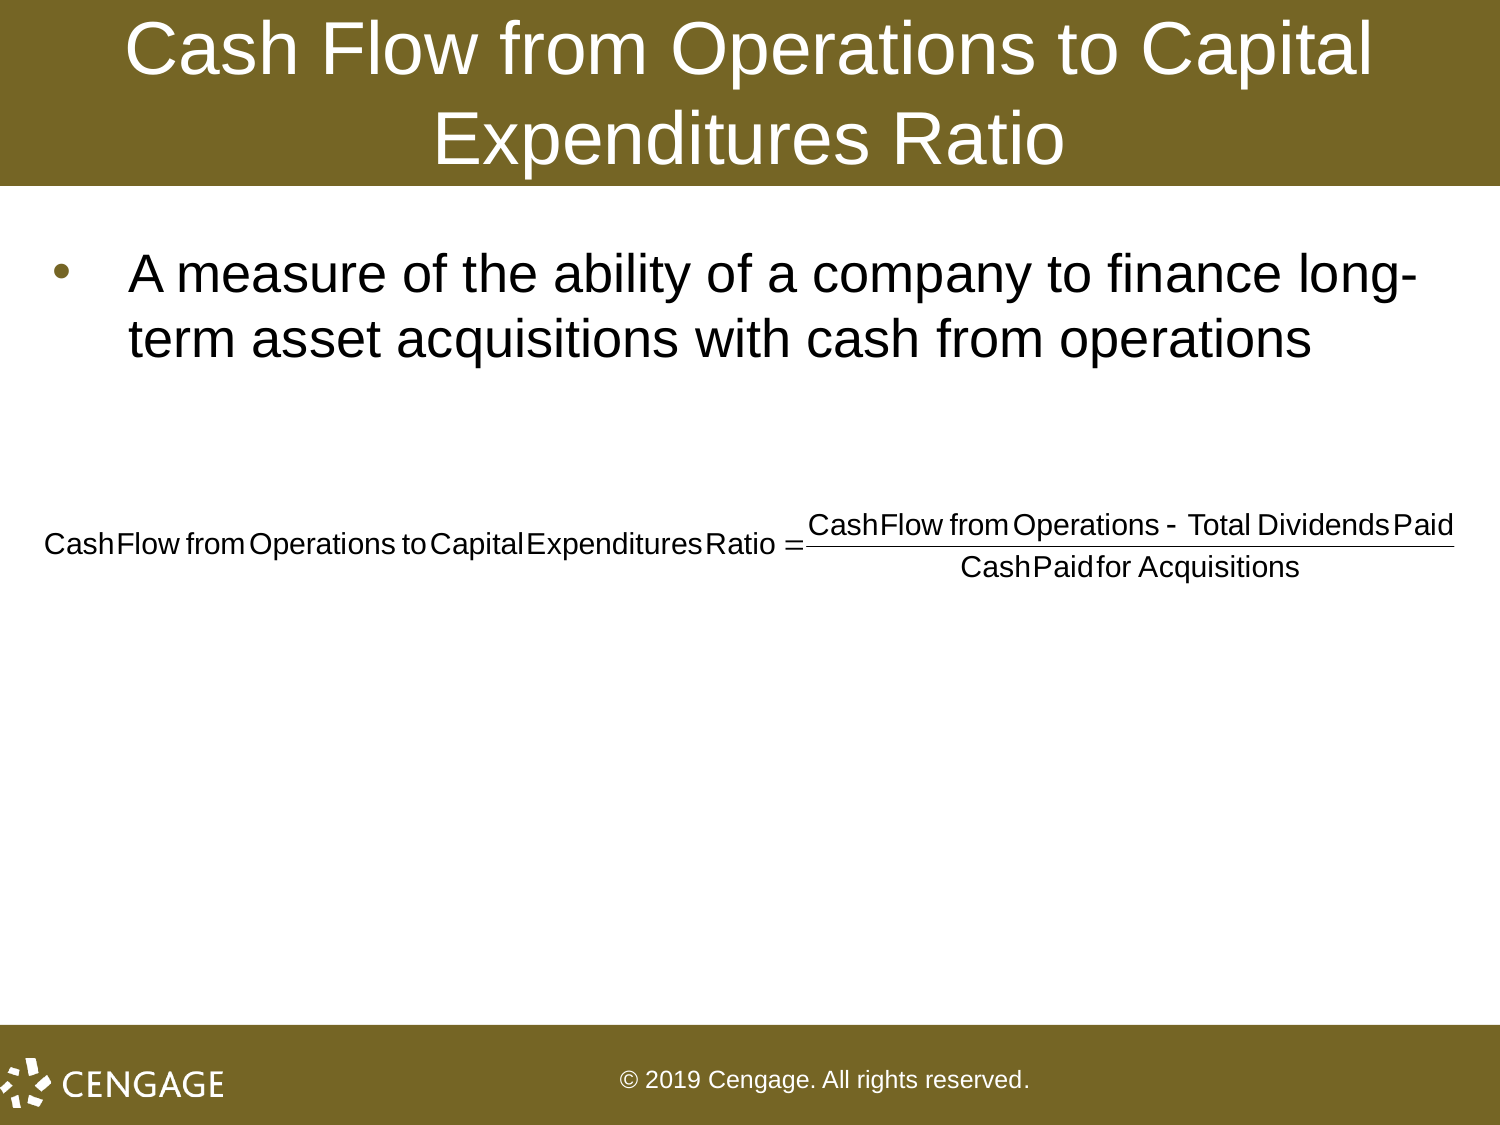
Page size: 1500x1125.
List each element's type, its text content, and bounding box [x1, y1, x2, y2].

list A measure of the ability of a company to finance long-term asset acquisitions with cash from operations [37, 231, 1475, 425]
picture [0, 1058, 223, 1108]
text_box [40, 506, 1460, 593]
title Cash Flow from Operations to Capital Expenditures Ratio [7, 4, 1493, 175]
